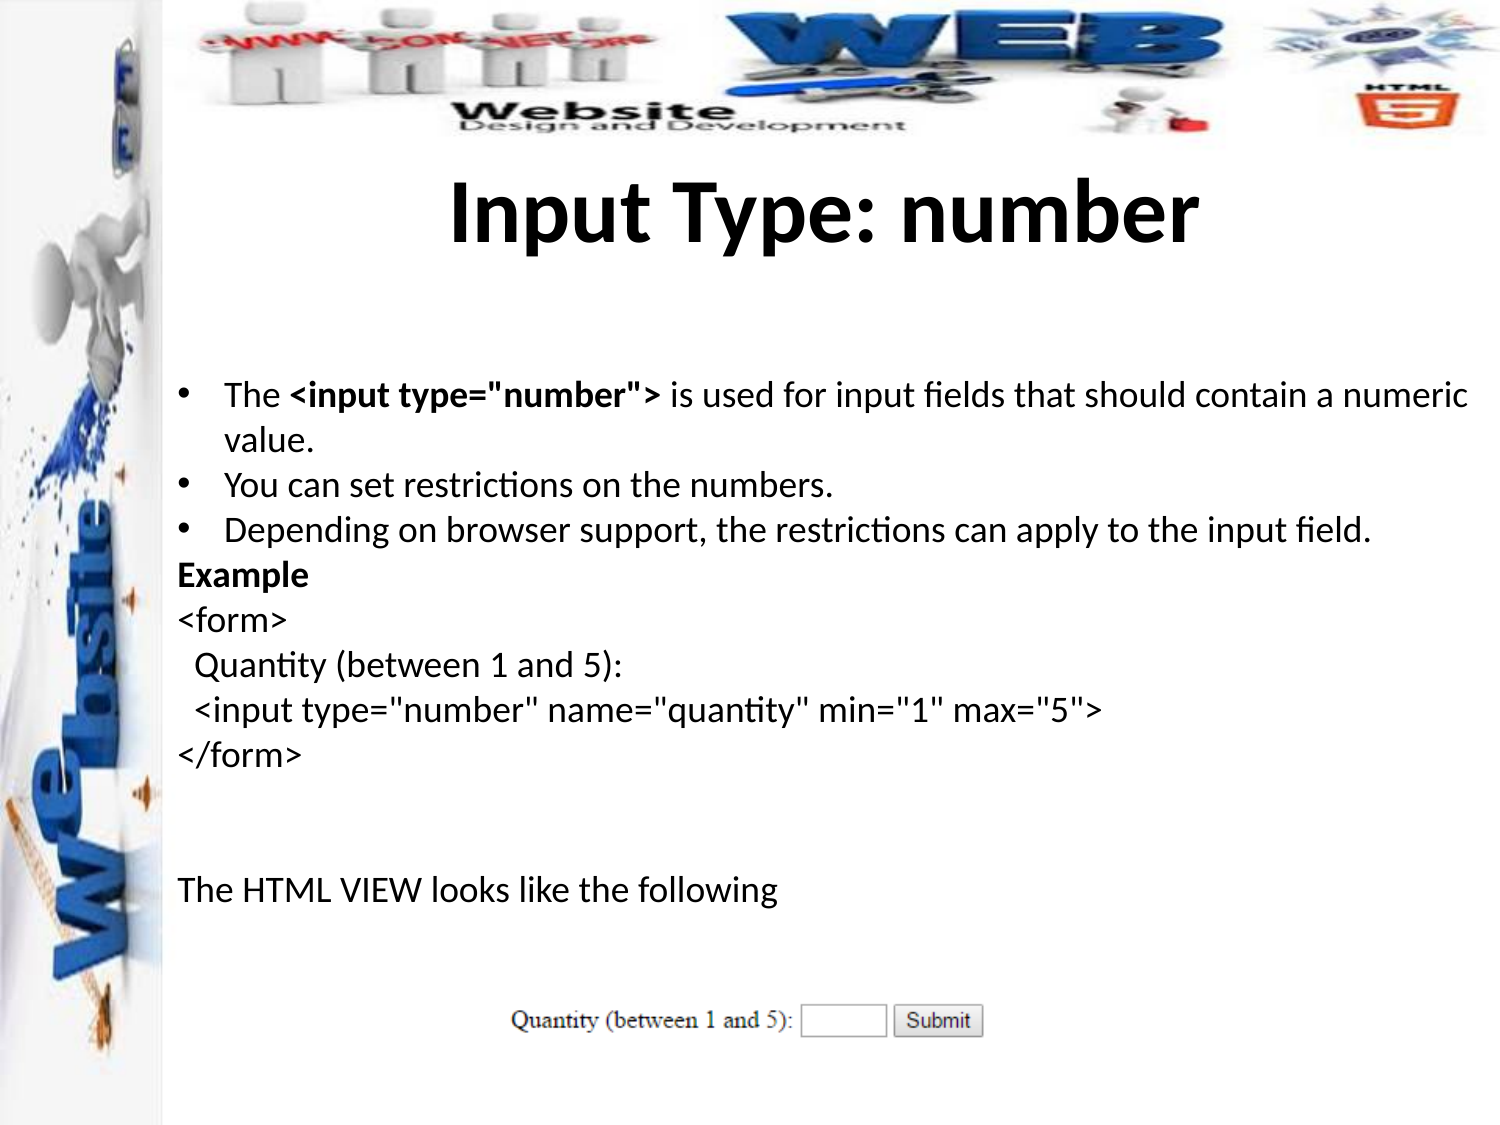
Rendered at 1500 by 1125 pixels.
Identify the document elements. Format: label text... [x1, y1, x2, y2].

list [499, 987, 1082, 1068]
picture [0, 0, 1500, 1125]
text_box The <input type="number"> is used for input fields that should contain a numeric value. You can set restrictions on the numbers. Depending on browser support, the restrictions can apply to the input field. Example <form> Quantity (between 1 and 5): <input type="number" name="quantity" min="1" max="5"> </form> The HTML VIEW looks like the following [162, 362, 1500, 918]
title Input Type: number [150, 112, 1500, 300]
